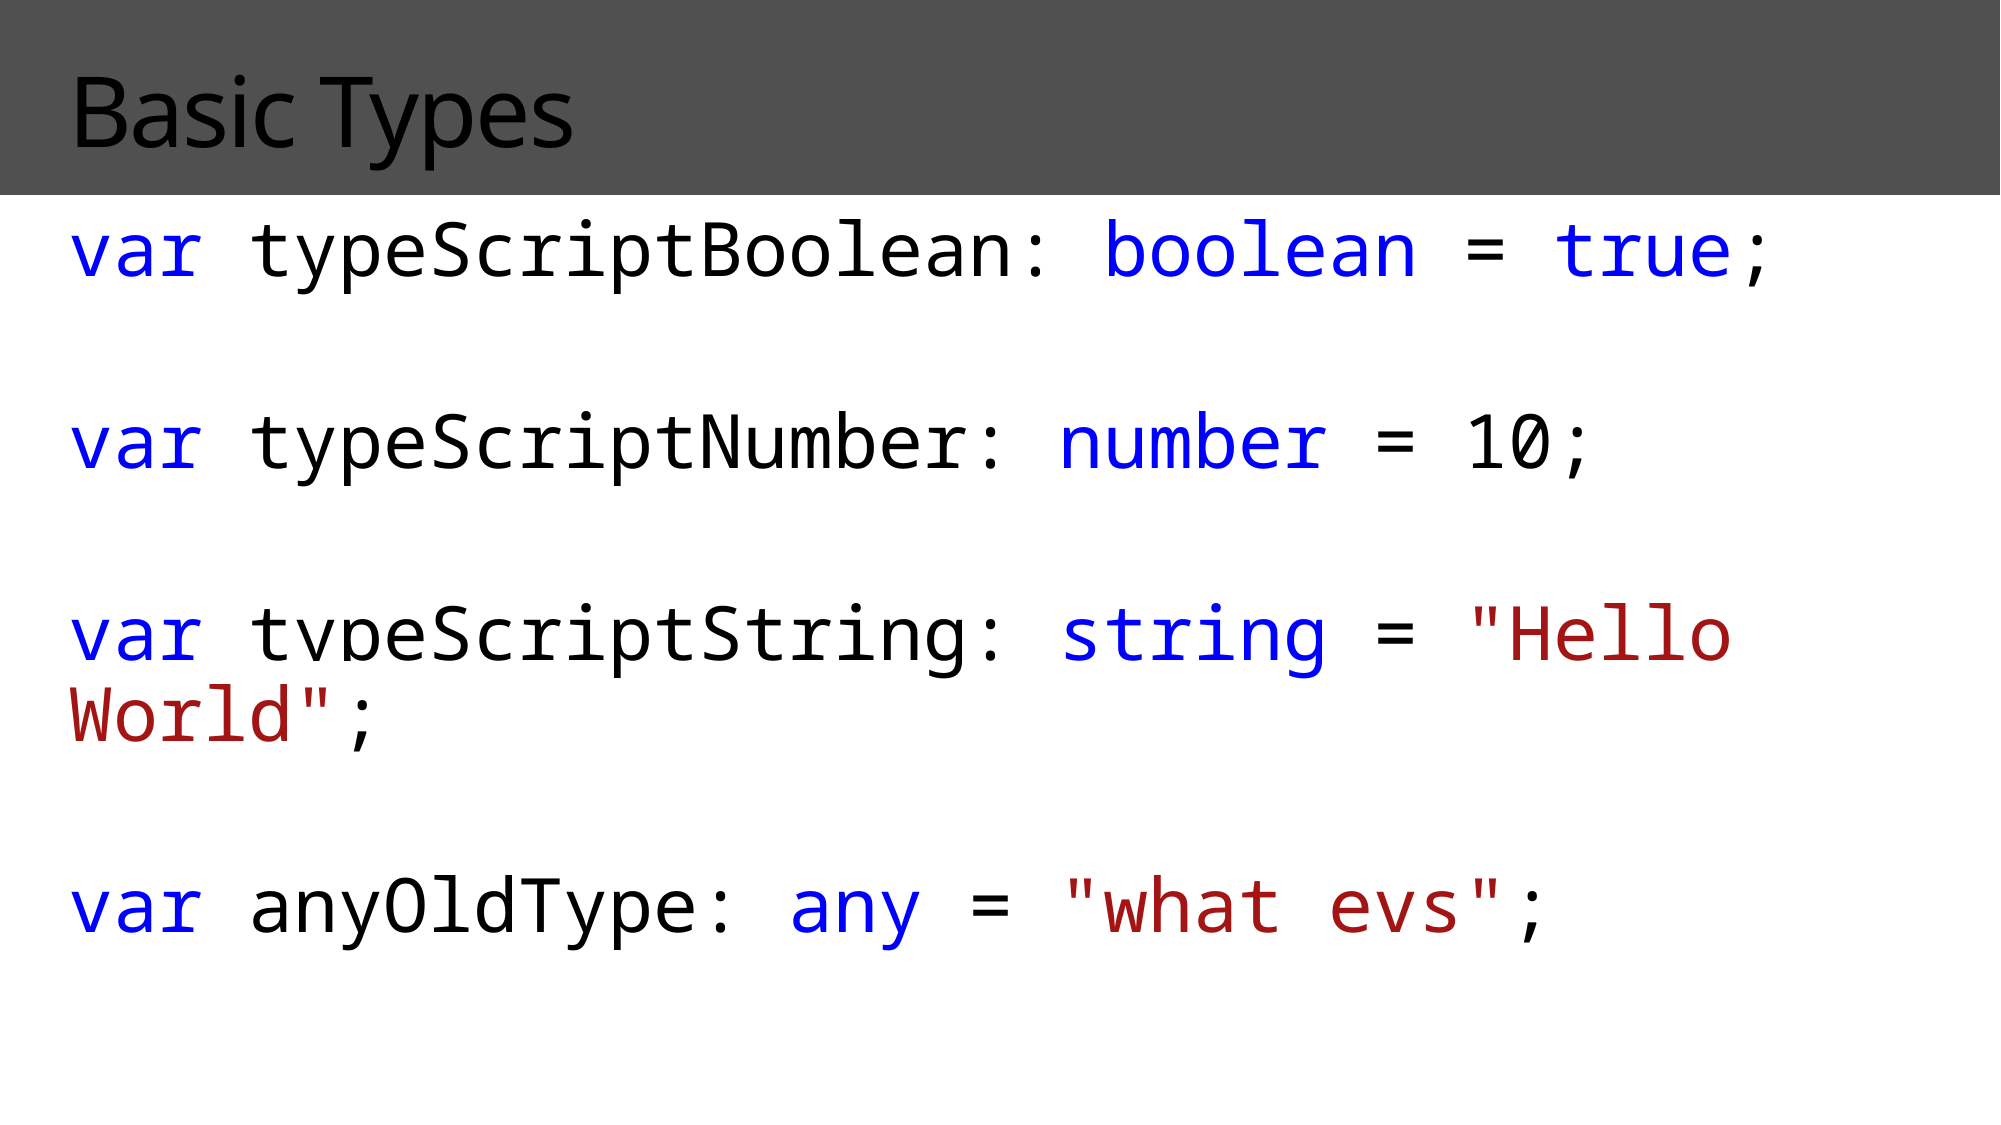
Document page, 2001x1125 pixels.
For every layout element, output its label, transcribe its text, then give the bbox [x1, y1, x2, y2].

list var typeScriptBoolean: boolean = true; var typeScriptNumber: number = 10; var typeScriptString: string = "Hello World"; var anyOldType: any = "what evs"; [44, 196, 1956, 909]
title Basic Types [44, 47, 1957, 196]
